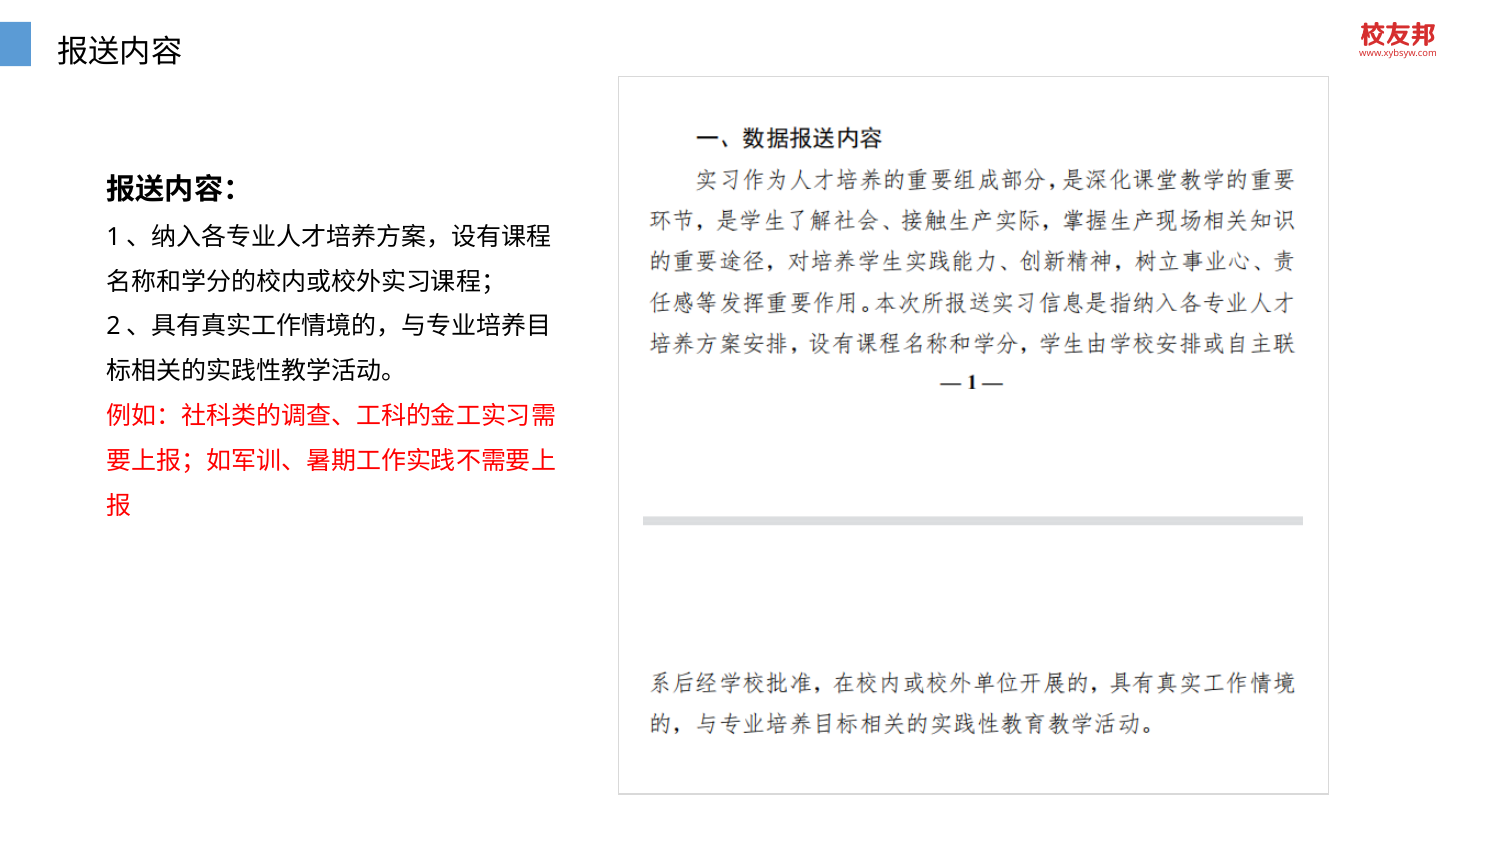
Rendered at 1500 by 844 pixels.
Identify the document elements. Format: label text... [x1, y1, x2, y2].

text_box 报送内容： 1、纳入各专业人才培养方案，设有课程名称和学分的校内或校外实习课程； 2、具有真实工作情境的，与专业培养目标相关的实践性教学活动。 例如：社科类的调查、工科的金工实习需要上报；如军训、暑期工作实践不需要上报 [91, 145, 575, 527]
picture [1361, 22, 1435, 46]
title 报送内容 [42, 11, 939, 77]
picture [643, 122, 1303, 745]
text_box [617, 75, 1330, 795]
